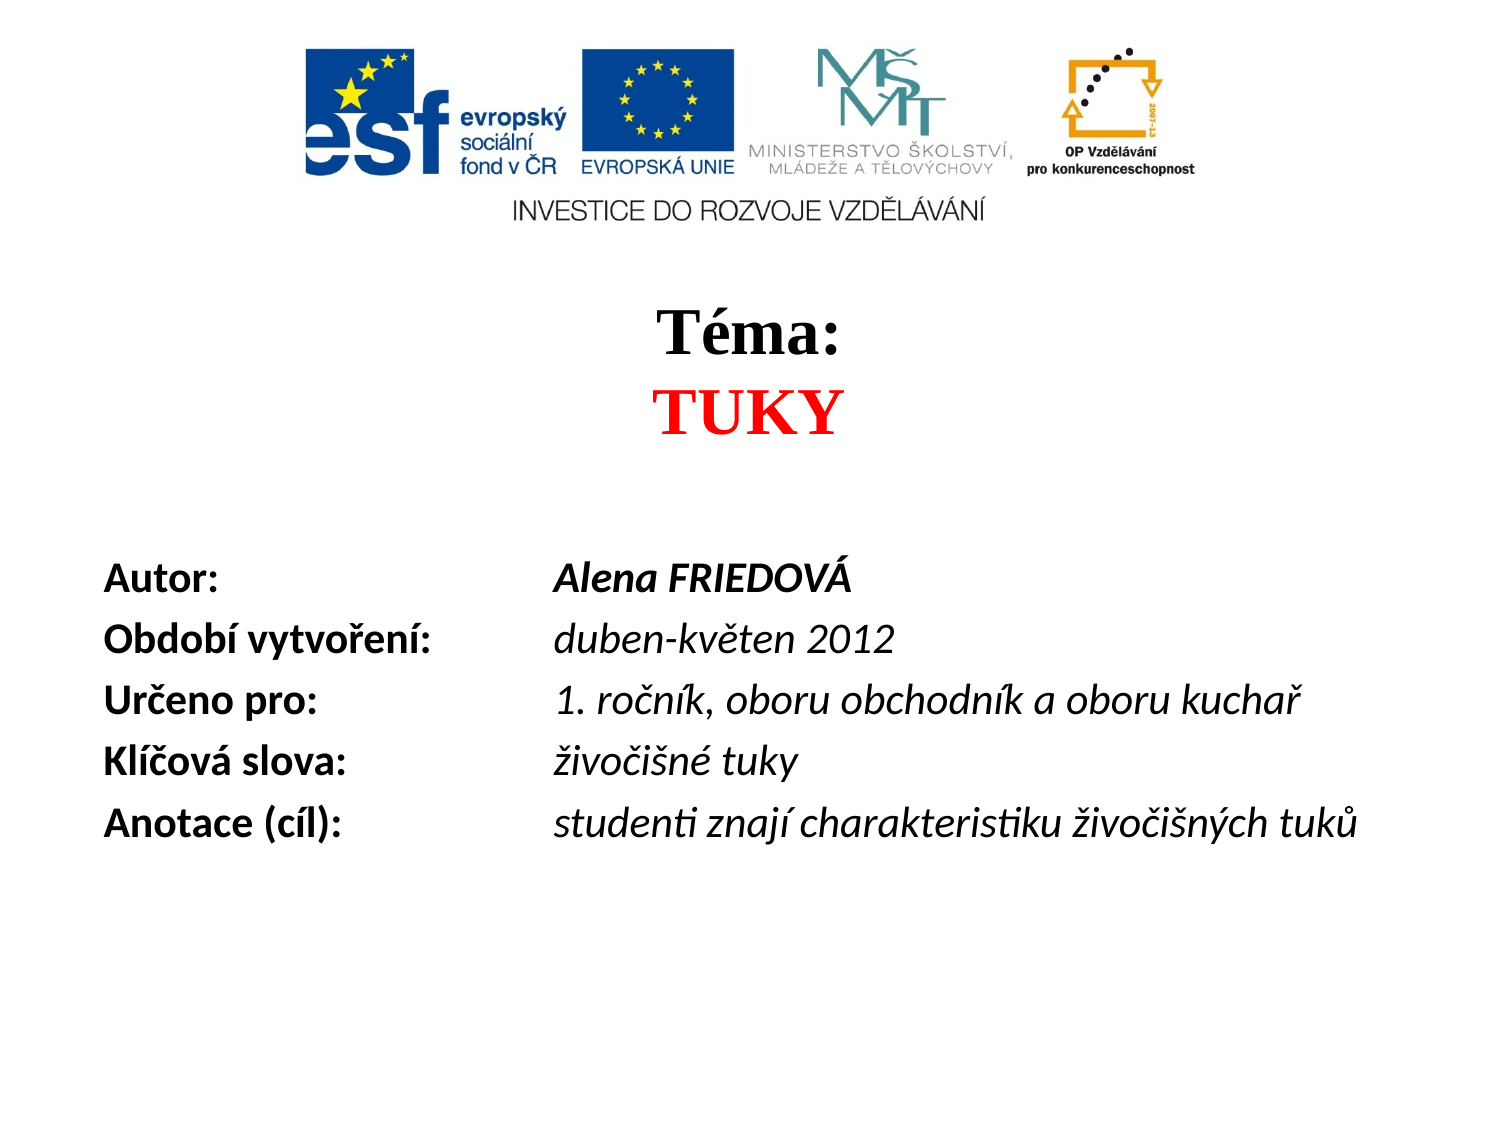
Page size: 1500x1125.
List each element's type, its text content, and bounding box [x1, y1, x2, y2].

picture [277, 30, 1223, 238]
title Téma: TUKY [112, 278, 1388, 457]
subtitle Autor: Alena FRIEDOVÁ Období vytvoření: duben-květen 2012 Určeno pro: 1. ročník, oboru obchodník a oboru kuchař Klíčová slova: živočišné tuky Anotace (cíl): studenti znají charakteristiku živočišných tuků [88, 479, 1376, 1024]
